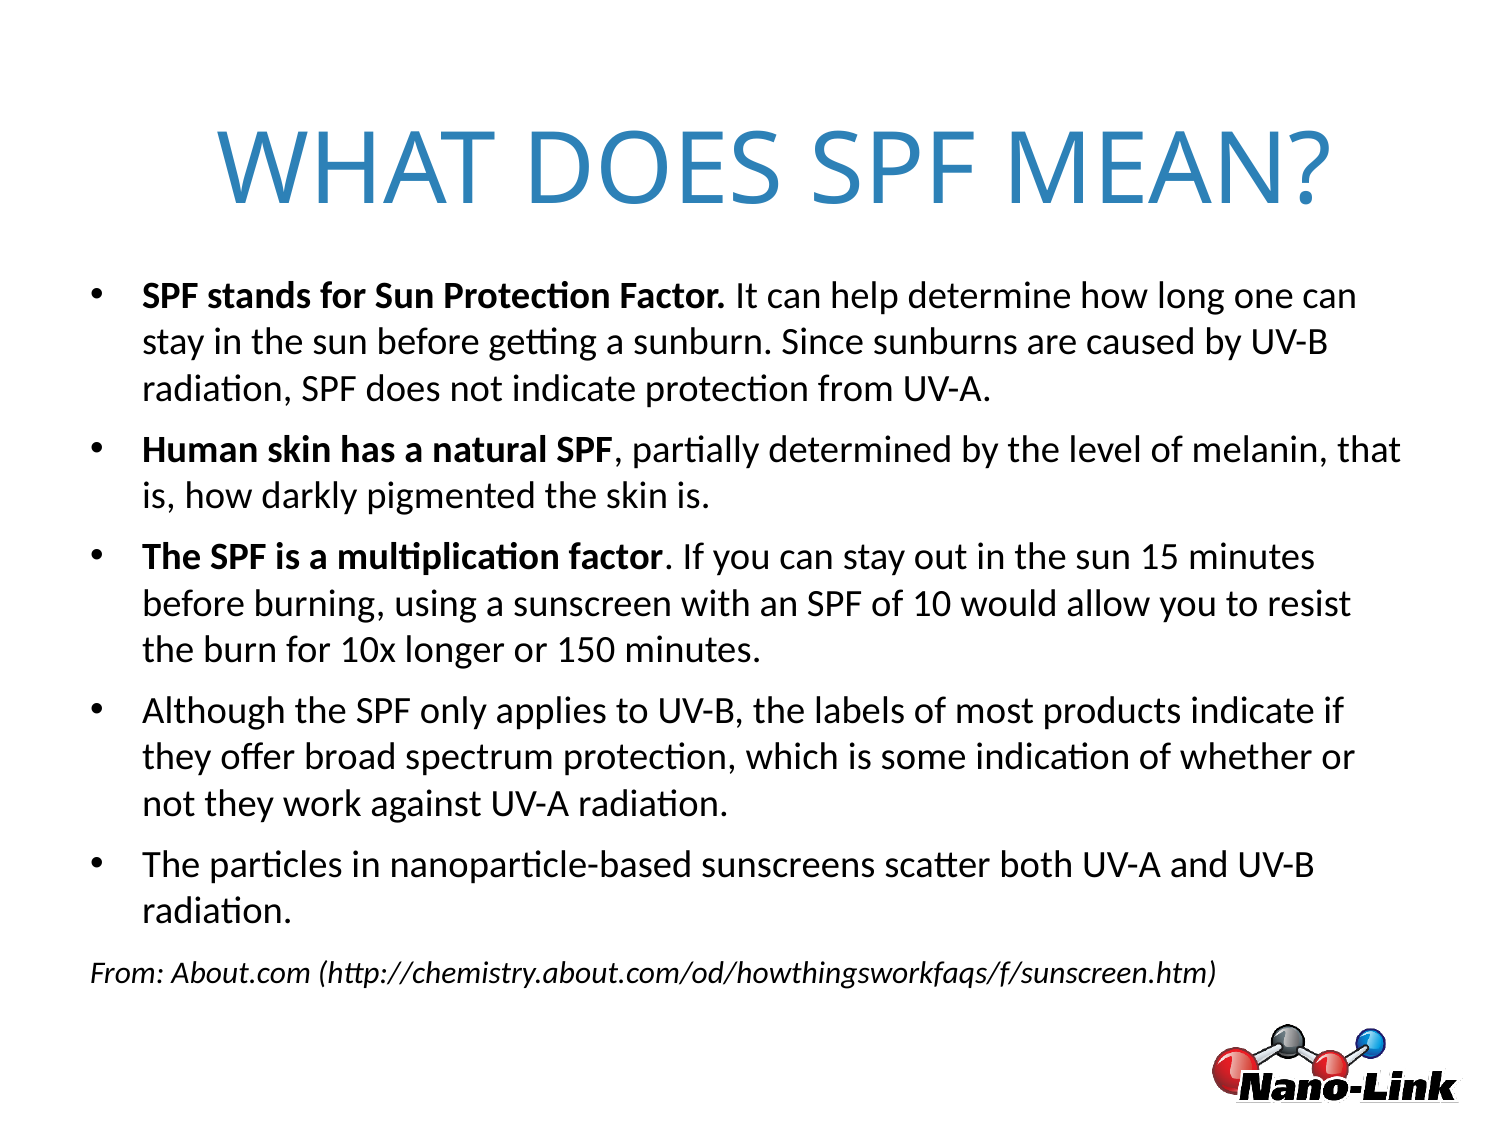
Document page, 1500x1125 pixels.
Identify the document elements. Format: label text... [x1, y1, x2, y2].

text_box WHAT DOES SPF MEAN? [99, 70, 1450, 258]
list SPF stands for Sun Protection Factor. It can help determine how long one can stay in the sun before getting a sunburn. Since sunburns are caused by UV-B radiation, SPF does not indicate protection from UV-A. Human skin has a natural SPF, partially determined by the level of melanin, that is, how darkly pigmented the skin is. The SPF is a multiplication factor. If you can stay out in the sun 15 minutes before burning, using a sunscreen with an SPF of 10 would allow you to resist the burn for 10x longer or 150 minutes. Although the SPF only applies to UV-B, the labels of most products indicate if they offer broad spectrum protection, which is some indication of whether or not they work against UV-A radiation. The particles in nanoparticle-based sunscreens scatter both UV-A and UV-B radiation. From: About.com (http://chemistry.about.com/od/howthingsworkfaqs/f/sunscreen.htm) [75, 262, 1425, 1005]
picture [1212, 1024, 1463, 1103]
